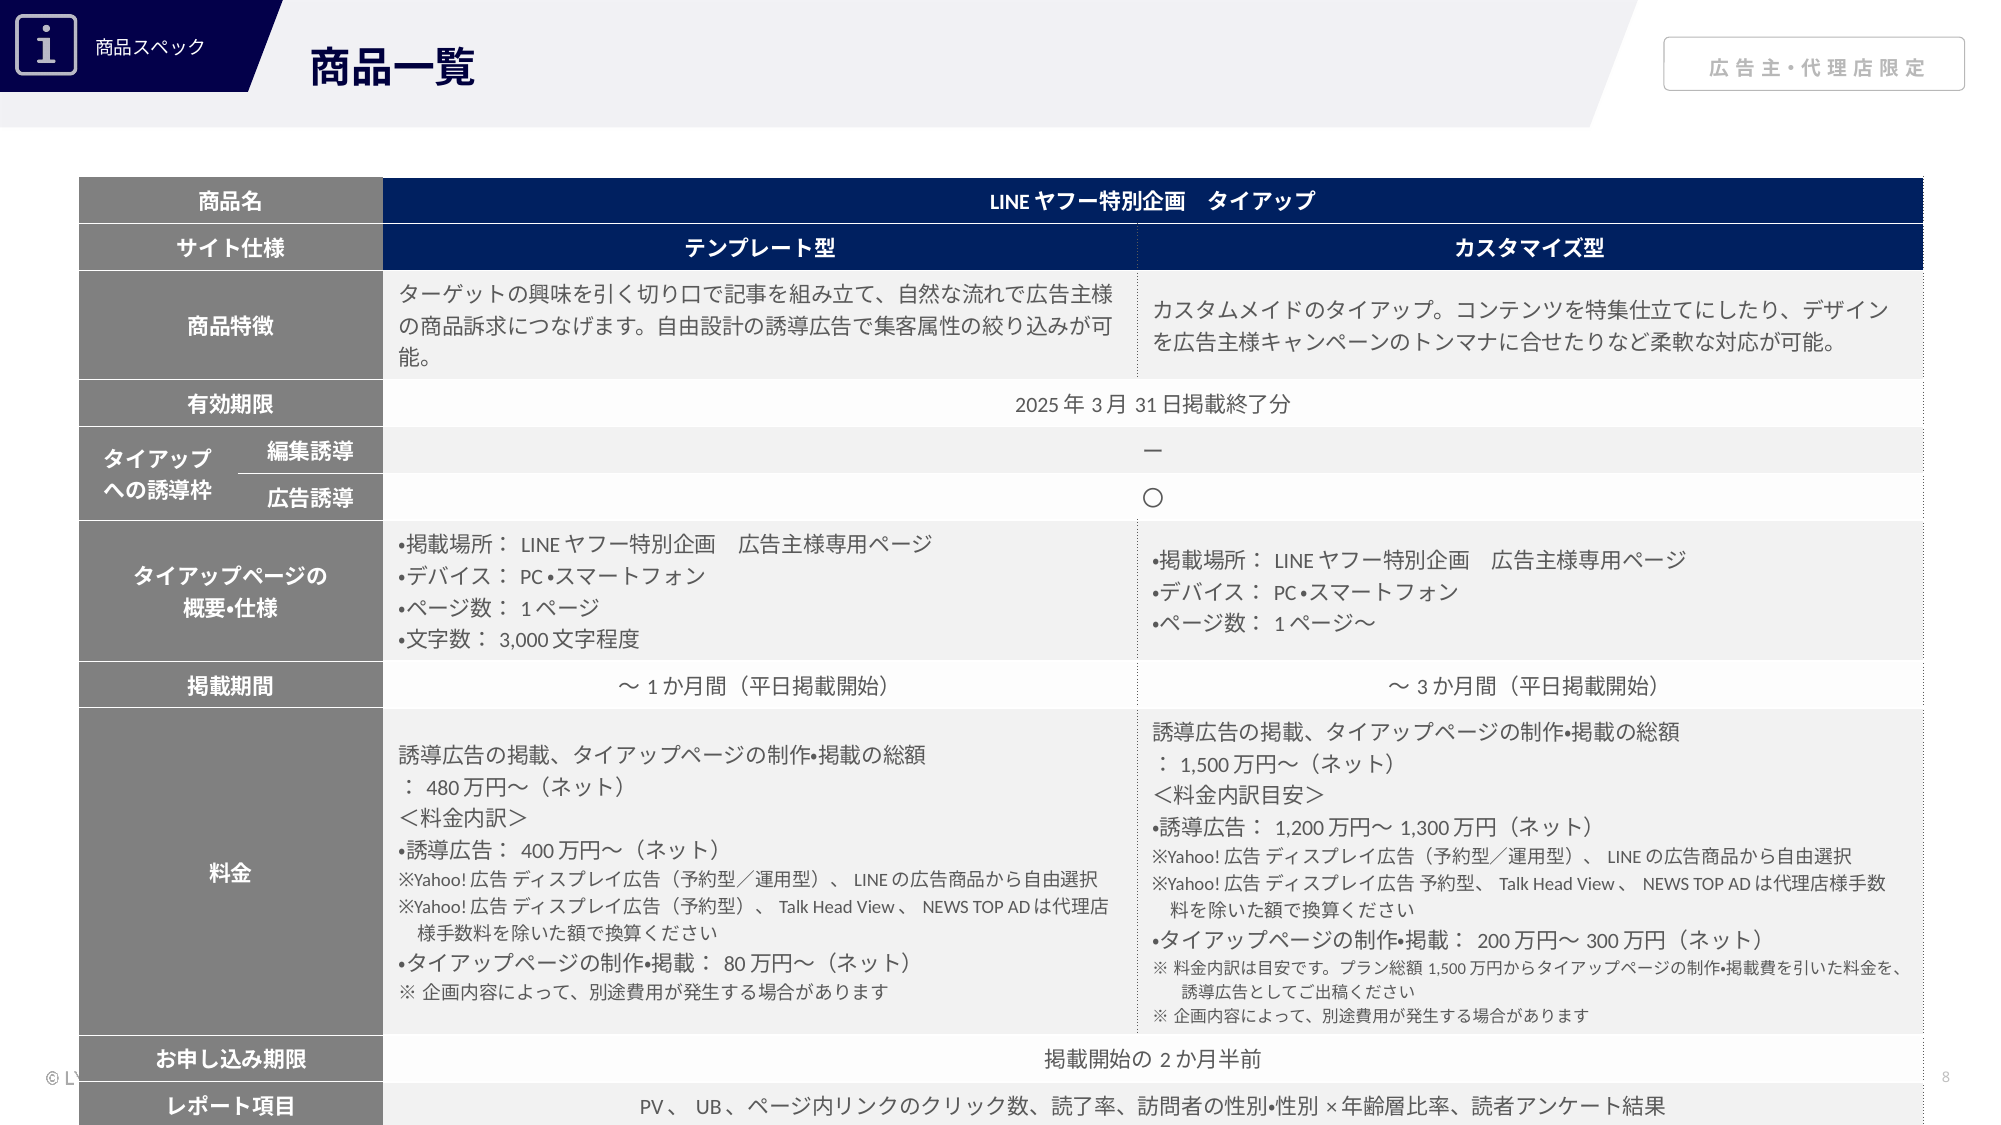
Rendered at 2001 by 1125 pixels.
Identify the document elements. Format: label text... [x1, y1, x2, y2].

picture [46, 1071, 79, 1088]
table_cell 〇 [383, 474, 1923, 519]
table_cell ー [383, 427, 1923, 473]
table_cell ～1か月間（平日掲載開始） [383, 662, 1137, 707]
table_cell ターゲットの興味を引く切り口で記事を組み立て、自然な流れで広告主様の商品訴求につなげます。自由設計の誘導広告で集客属性の絞り込みが可能。 [383, 271, 1137, 379]
table_cell 広告誘導 [238, 474, 383, 520]
table_header LINEヤフー特別企画 タイアップ [383, 178, 1923, 223]
table_cell テンプレート型 [383, 224, 1137, 270]
table_cell ・掲載場所：LINEヤフー特別企画 広告主様専用ページ ・デバイス：PC・スマートフォン ・ページ数：1ページ ・文字数：3,000文字程度 [383, 521, 1137, 660]
table_cell タイアップ への誘導枠 [79, 427, 238, 520]
table_cell 掲載期間 [79, 662, 383, 707]
table_cell 2025年3月31日掲載終了分 [383, 380, 1923, 426]
table_cell 有効期限 [79, 380, 383, 426]
table_cell 編集誘導 [238, 427, 383, 473]
table_cell ～3か月間（平日掲載開始） [1137, 662, 1923, 707]
table_cell PV、UB、ページ内リンクのクリック数、読了率、訪問者の性別・性別×年齢層比率、読者アンケート結果 [383, 1083, 1923, 1125]
table_cell レポート項目 [79, 1082, 383, 1125]
list 商品一覧 [309, 41, 1645, 97]
table_cell 誘導広告の掲載、タイアップページの制作・掲載の総額 ：1,500万円～（ネット） ＜料金内訳目安＞ ・誘導広告：1,200万円～1,300万円（ネット） ※Yahoo!広告 ディスプレイ広告（予約型／運用型）、LINEの広告商品から自由選択 ※Yahoo!広告 ディスプレイ広告 予約型、Talk Head View、NEWS TOP ADは代理店様手数 料を除いた額で換算ください ・タイアップページの制作・掲載：200万円～300万円（ネット） ※料金内訳は目安です。プラン総額1,500万円からタイアップページの制作・掲載費を引いた料金を、誘導広告としてご出稿ください ※企画内容によって、別途費用が発生する場合があります [1137, 709, 1923, 1034]
table_cell 誘導広告の掲載、タイアップページの制作・掲載の総額 ：480万円～（ネット） ＜料金内訳＞ ・誘導広告：400万円～（ネット） ※Yahoo!広告 ディスプレイ広告（予約型／運用型）、LINEの広告商品から自由選択 ※Yahoo!広告 ディスプレイ広告（予約型）、Talk Head View、NEWS TOP ADは代理店 様手数料を除いた額で換算ください ・タイアップページの制作・掲載：80万円～（ネット） ※企画内容によって、別途費用が発生する場合があります [383, 709, 1137, 1034]
table_cell ・掲載場所：LINEヤフー特別企画 広告主様専用ページ ・デバイス：PC・スマートフォン ・ページ数：1ページ～ [1137, 521, 1923, 660]
table_cell お申し込み期限 [79, 1036, 383, 1081]
table_cell 商品特徴 [79, 271, 383, 379]
table_header 商品名 [79, 177, 383, 223]
table_cell カスタムメイドのタイアップ。コンテンツを特集仕立てにしたり、デザインを広告主様キャンペーンのトンマナに合せたりなど柔軟な対応が可能。 [1137, 271, 1923, 379]
table_cell カスタマイズ型 [1137, 224, 1923, 270]
table_cell タイアップページの 概要・仕様 [79, 521, 383, 661]
table_cell 料金 [79, 708, 383, 1035]
table_cell 掲載開始の2か月半前 [383, 1036, 1923, 1081]
table_cell サイト仕様 [79, 224, 383, 270]
